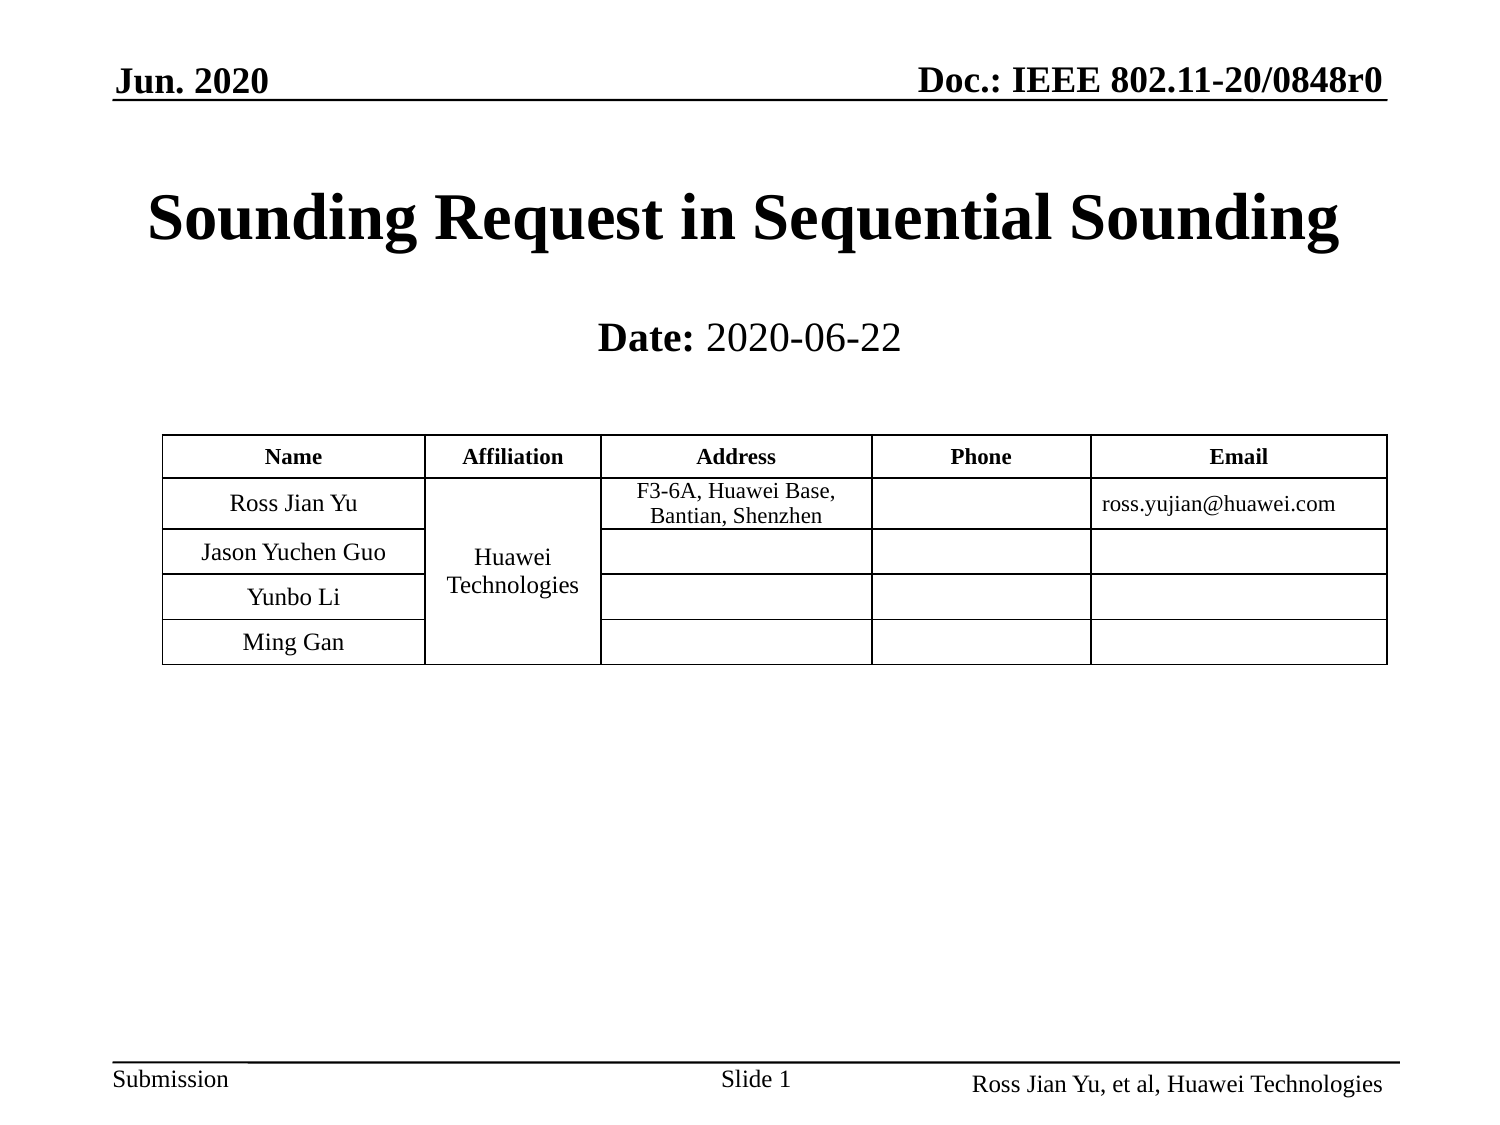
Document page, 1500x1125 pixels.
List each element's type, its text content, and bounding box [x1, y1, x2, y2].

table_header Address [602, 436, 871, 477]
table_cell F3-6A, Huawei Base, Bantian, Shenzhen [602, 479, 871, 528]
slide_number Slide 1 [712, 1061, 800, 1093]
table_cell [602, 575, 871, 619]
table_cell [1092, 620, 1386, 664]
table_header Name [163, 436, 424, 477]
table_header Phone [873, 436, 1090, 477]
table_cell Ross Jian Yu [163, 479, 424, 528]
table_cell [602, 530, 871, 573]
list Date: 2020-06-22 [112, 302, 1388, 366]
table_cell [873, 575, 1090, 619]
title Sounding Request in Sequential Sounding [17, 125, 1471, 301]
table_header Affiliation [426, 436, 600, 477]
table_cell [1092, 575, 1386, 619]
table_cell [1092, 530, 1386, 573]
table_cell [873, 530, 1090, 573]
table_header Email [1092, 436, 1386, 477]
table_cell Jason Yuchen Guo [163, 530, 424, 573]
table_cell Yunbo Li [163, 575, 424, 619]
table_cell ross.yujian@huawei.com [1092, 479, 1386, 528]
table_cell Ming Gan [163, 620, 424, 664]
table_cell [873, 479, 1090, 528]
table_cell [873, 620, 1090, 664]
table_cell [602, 620, 871, 664]
table_cell Huawei Technologies [426, 479, 600, 664]
